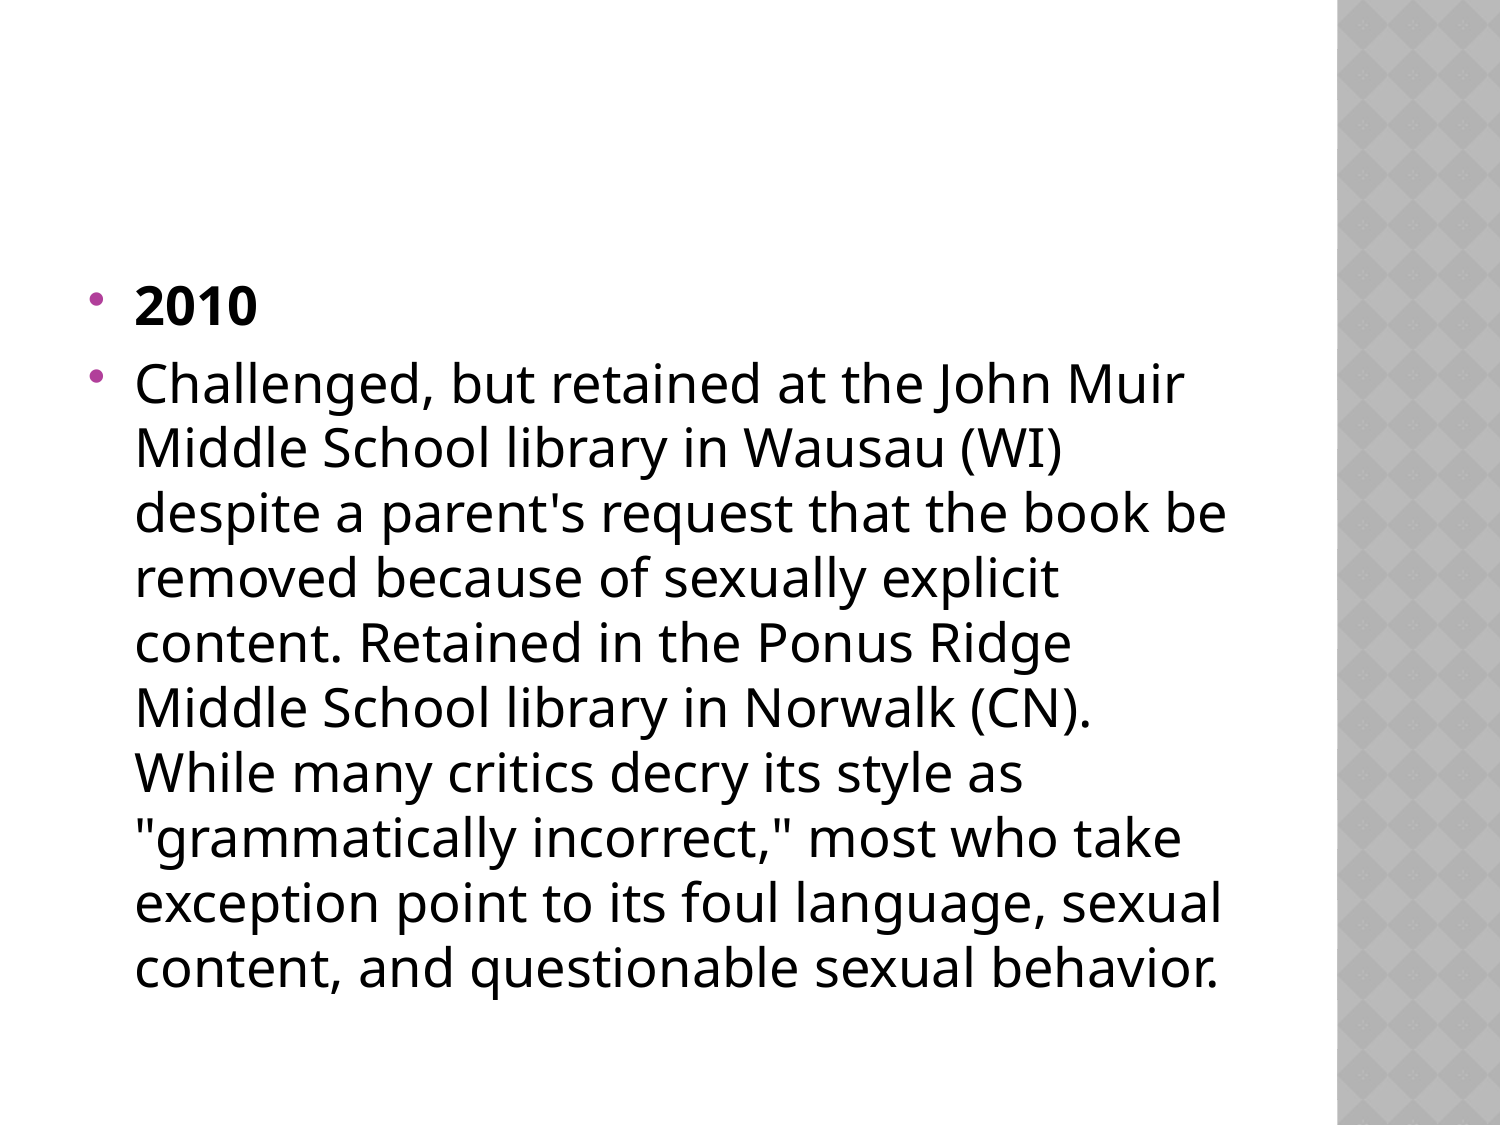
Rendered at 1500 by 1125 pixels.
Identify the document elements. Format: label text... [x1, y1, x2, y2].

list 2010 Challenged, but retained at the John Muir Middle School library in Wausau (WI) despite a parent's request that the book be removed because of sexually explicit content. Retained in the Ponus Ridge Middle School library in Norwalk (CN). While many critics decry its style as "grammatically incorrect," most who take exception point to its foul language, sexual content, and questionable sexual behavior. [75, 264, 1263, 1059]
